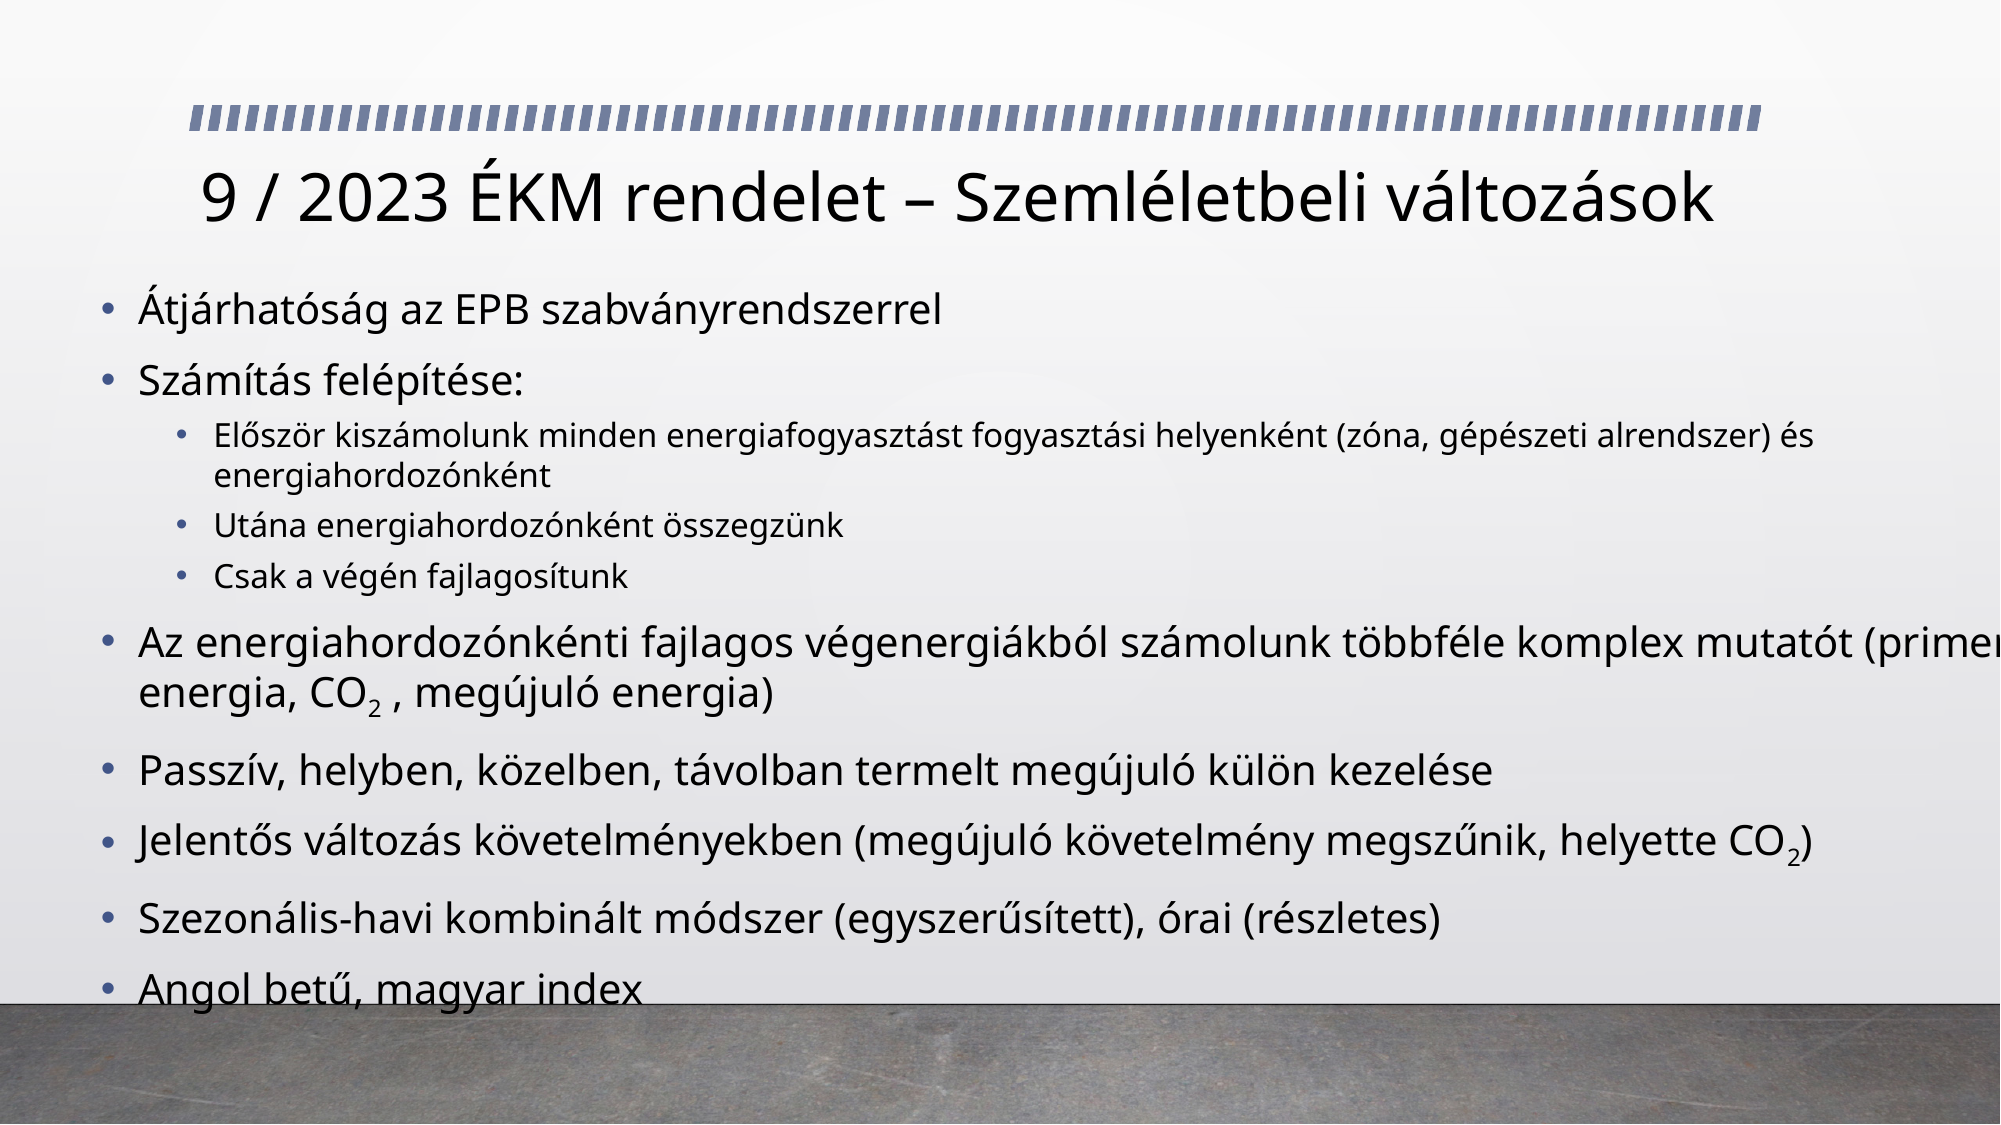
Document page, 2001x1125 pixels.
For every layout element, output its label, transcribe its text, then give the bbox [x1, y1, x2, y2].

title 9 / 2023 ÉKM rendelet – Szemléletbeli változások [185, 156, 1761, 275]
text_box Átjárhatóság az EPB szabványrendszerrel Számítás felépítése: Először kiszámolunk minden energiafogyasztást fogyasztási helyenként (zóna, gépészeti alrendszer) és energiahordozónként Utána energiahordozónként összegzünk Csak a végén fajlagosítunk Az energiahordozónkénti fajlagos végenergiákból számolunk többféle komplex mutatót (primer energia, CO2 , megújuló energia) Passzív, helyben, közelben, távolban termelt megújuló külön kezelése Jelentős változás követelményekben (megújuló követelmény megszűnik, helyette CO2) Szezonális-havi kombinált módszer (egyszerűsített), órai (részletes) Angol betű, magyar index [86, 275, 2000, 1002]
picture [0, 1004, 2000, 1124]
